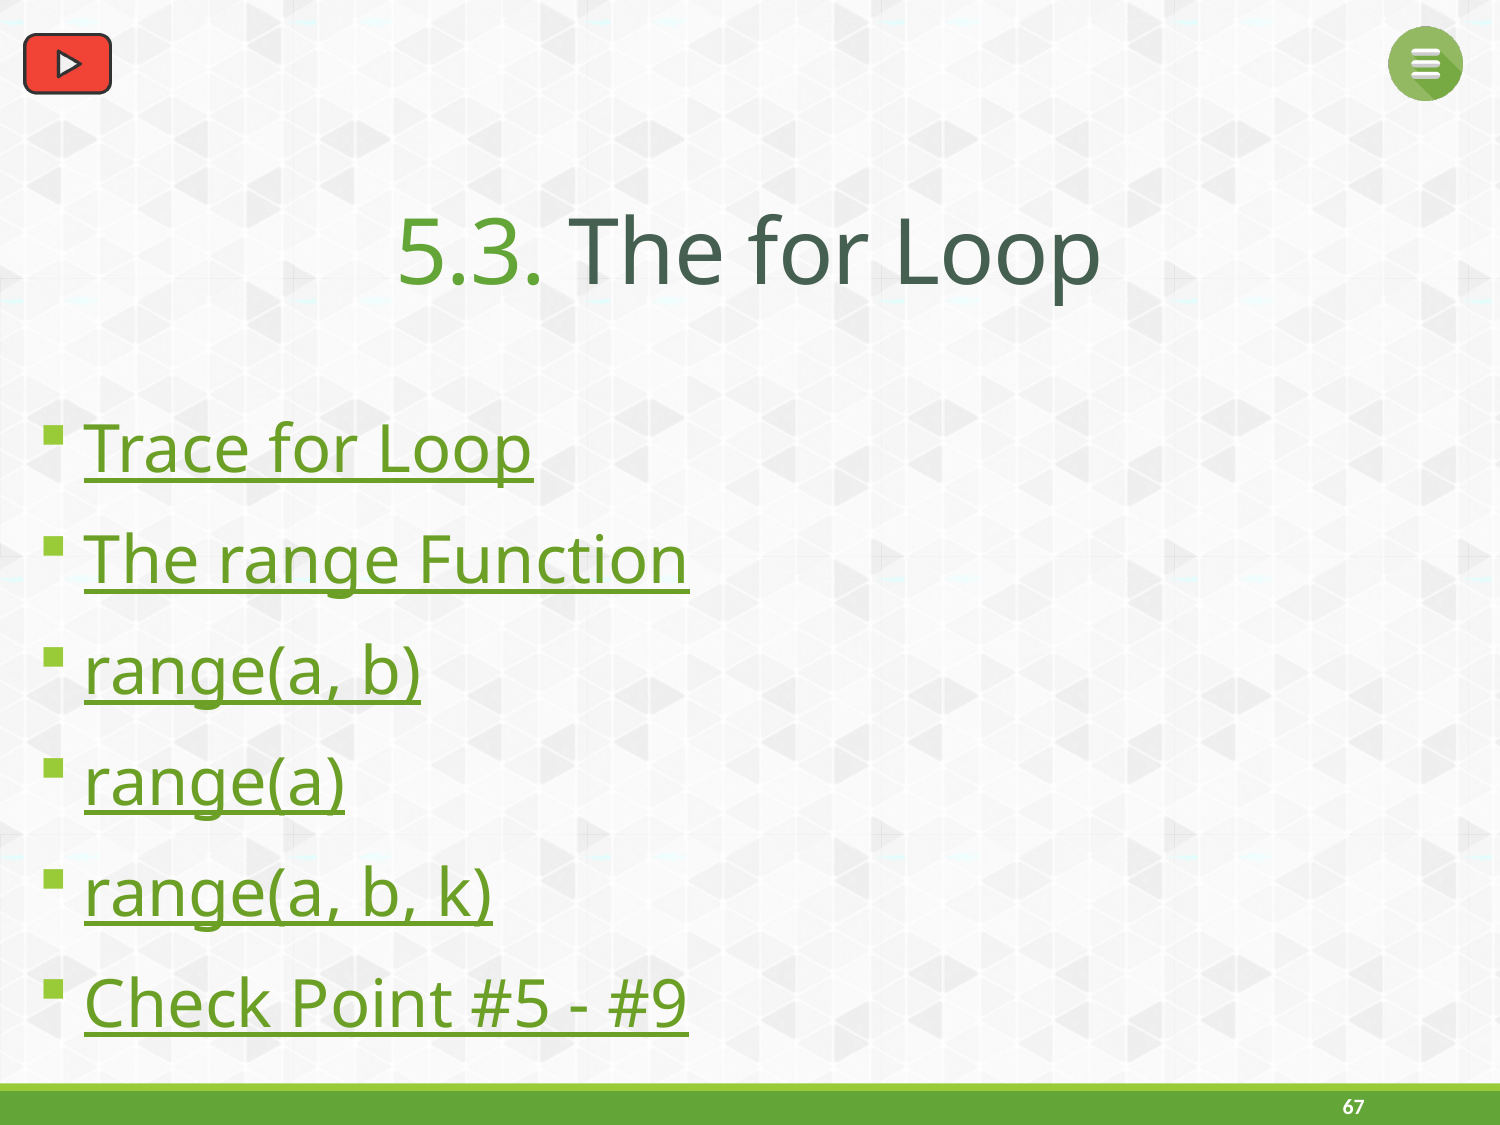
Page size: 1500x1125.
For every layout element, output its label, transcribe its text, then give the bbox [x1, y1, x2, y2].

slide_number 67 [1218, 1090, 1380, 1121]
title 5.3. The for Loop [23, 112, 1476, 399]
list Trace for Loop The range Function range(a, b) range(a) range(a, b, k) Check Point #5 - #9 [23, 399, 1476, 1078]
picture [0, 0, 1500, 1083]
